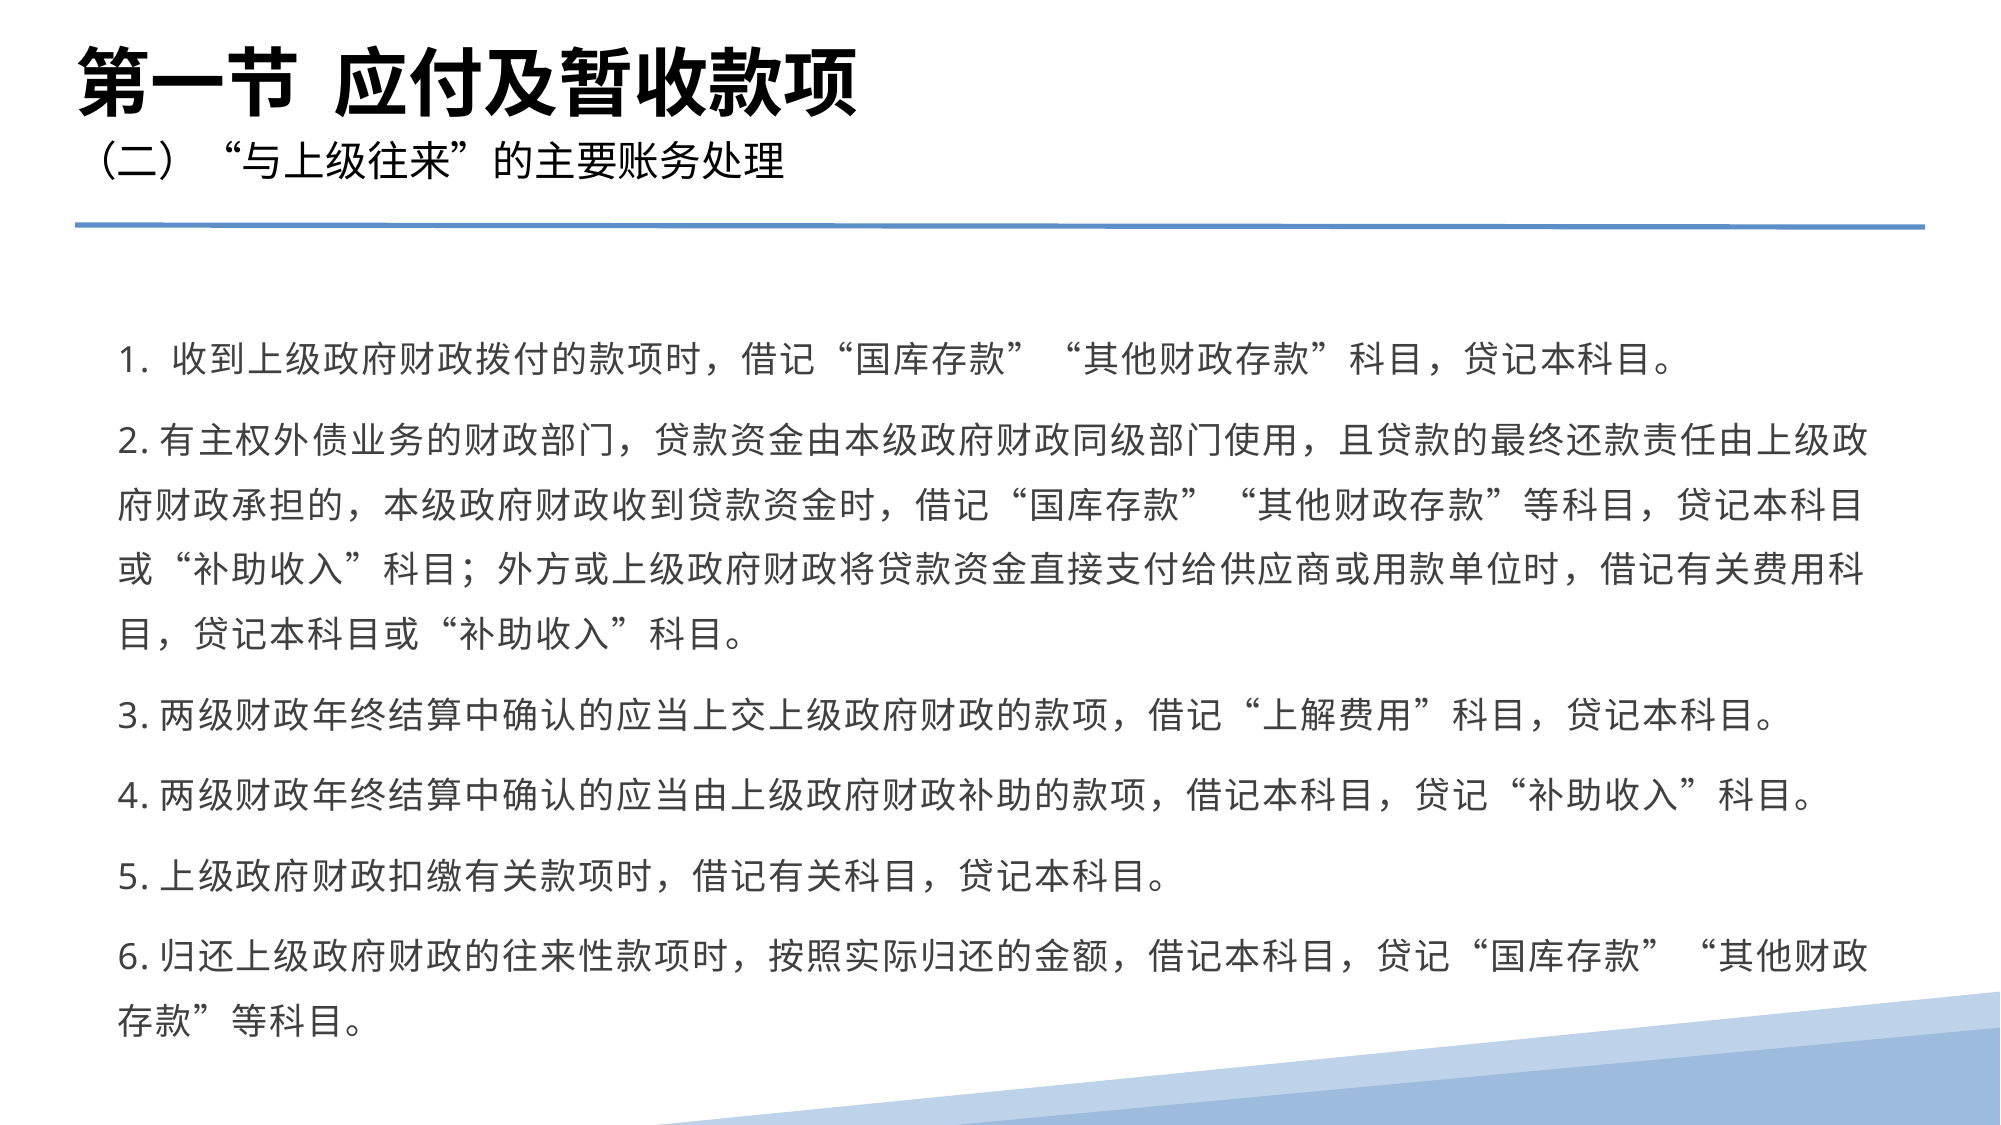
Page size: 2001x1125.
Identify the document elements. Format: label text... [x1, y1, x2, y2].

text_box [74, 224, 1925, 228]
text_box （二）“与上级往来”的主要账务处理 [75, 124, 1925, 200]
text_box 第一节 应付及暂收款项 [75, 24, 1925, 124]
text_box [656, 991, 2000, 1125]
text_box 1. 收到上级政府财政拨付的款项时，借记“国库存款”“其他财政存款”科目，贷记本科目。 2.有主权外债业务的财政部门，贷款资金由本级政府财政同级部门使用，且贷款的最终还款责任由上级政府财政承担的，本级政府财政收到贷款资金时，借记“国库存款”“其他财政存款”等科目，贷记本科目或“补助收入”科目；外方或上级政府财政将贷款资金直接支付给供应商或用款单位时，借记有关费用科目，贷记本科目或“补助收入”科目。 3.两级财政年终结算中确认的应当上交上级政府财政的款项，借记“上解费用”科目，贷记本科目。 4.两级财政年终结算中确认的应当由上级政府财政补助的款项，借记本科目，贷记“补助收入”科目。 5.上级政府财政扣缴有关款项时，借记有关科目，贷记本科目。 6.归还上级政府财政的往来性款项时，按照实际归还的金额，借记本科目，贷记“国库存款”“其他财政存款”等科目。 [107, 252, 1916, 1049]
